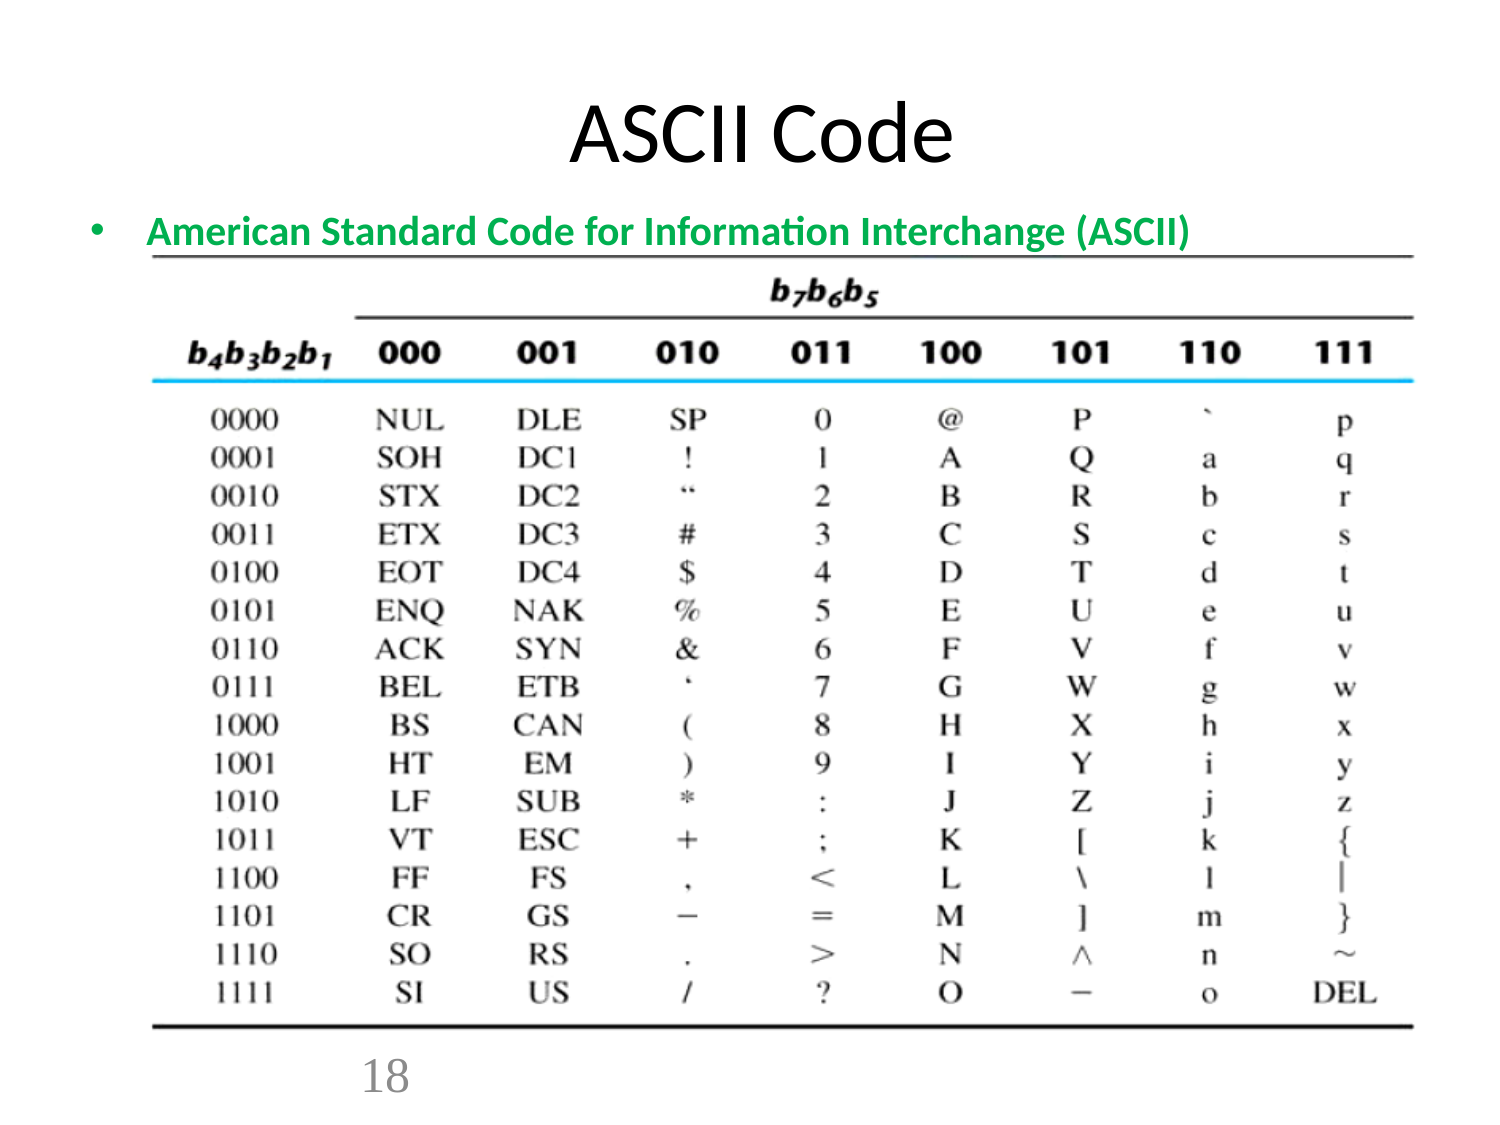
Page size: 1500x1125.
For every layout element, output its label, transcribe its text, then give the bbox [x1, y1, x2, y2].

picture [135, 255, 1424, 1036]
list American Standard Code for Information Interchange (ASCII) [75, 196, 1425, 1010]
title ASCII Code [501, 66, 1024, 188]
slide_number 18 [100, 1042, 426, 1103]
